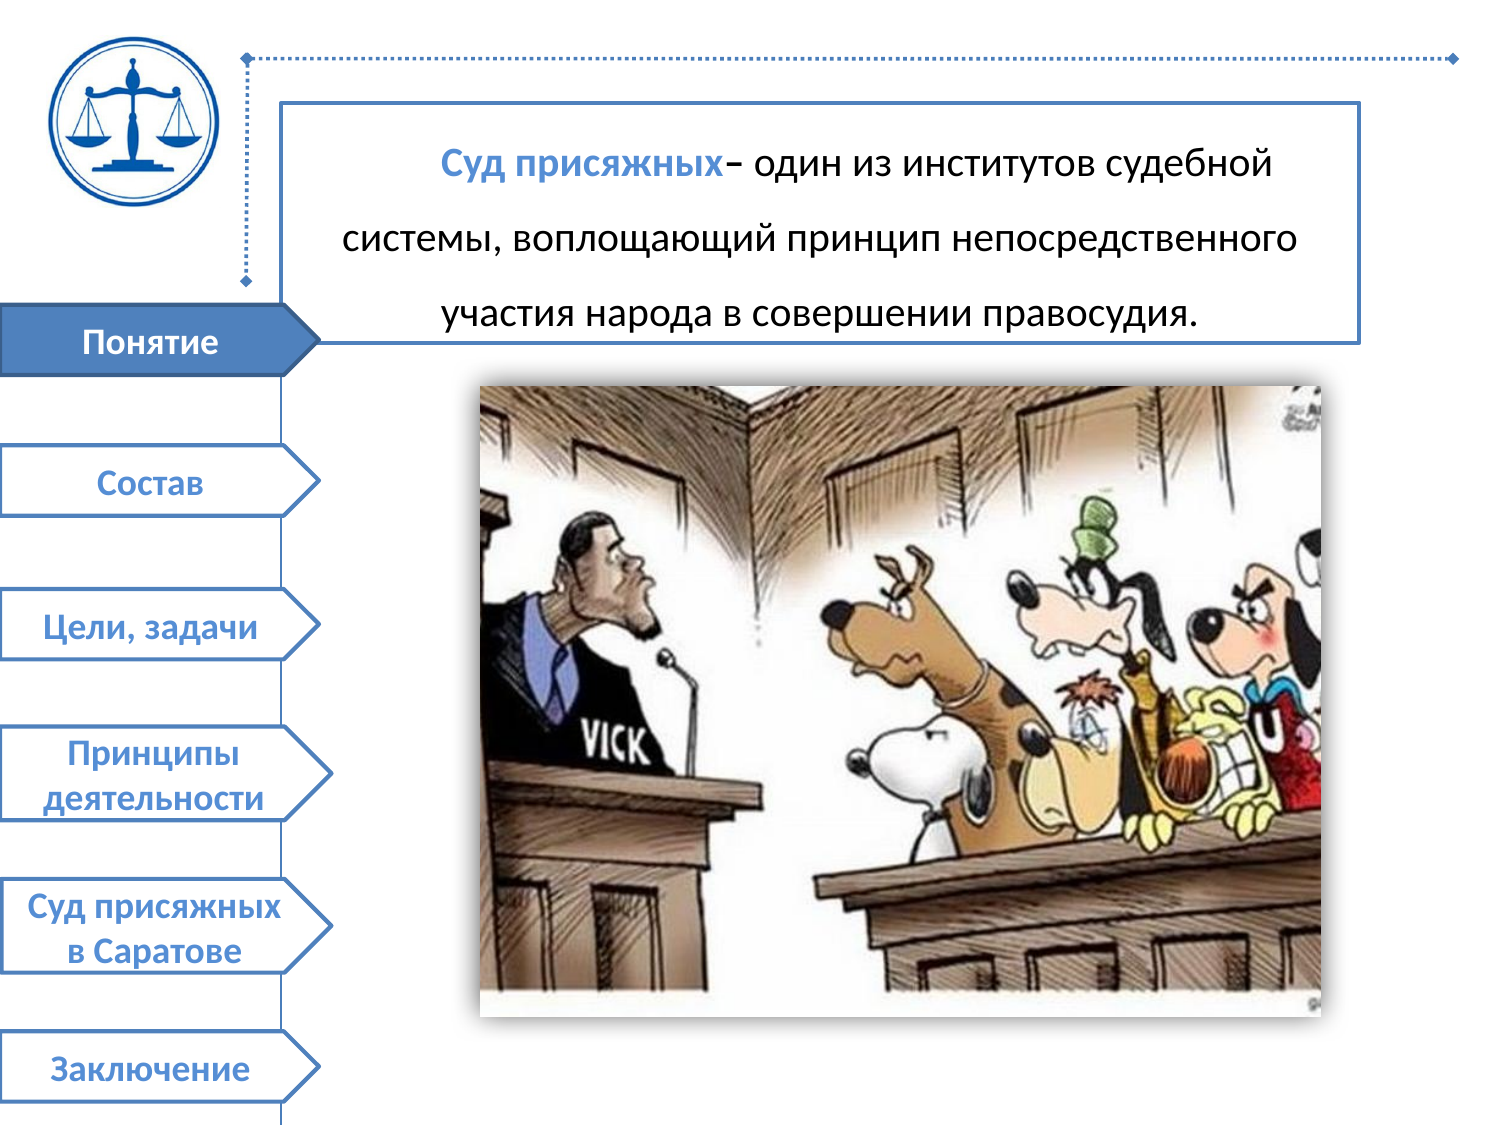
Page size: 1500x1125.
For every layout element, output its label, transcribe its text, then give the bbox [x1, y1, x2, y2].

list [480, 386, 1321, 1017]
text_box Принципы деятельности [0, 724, 334, 823]
text_box Заключение [0, 1029, 322, 1104]
picture [46, 34, 221, 208]
text_box Понятие [0, 302, 322, 378]
text_box Цели, задачи [0, 586, 322, 662]
text_box Суд присяжных– один из институтов судебной системы, воплощающий принцип непосредственного участия народа в совершении правосудия. [279, 101, 1361, 345]
text_box Состав [0, 443, 322, 518]
text_box Суд присяжных в Саратове [0, 876, 334, 975]
